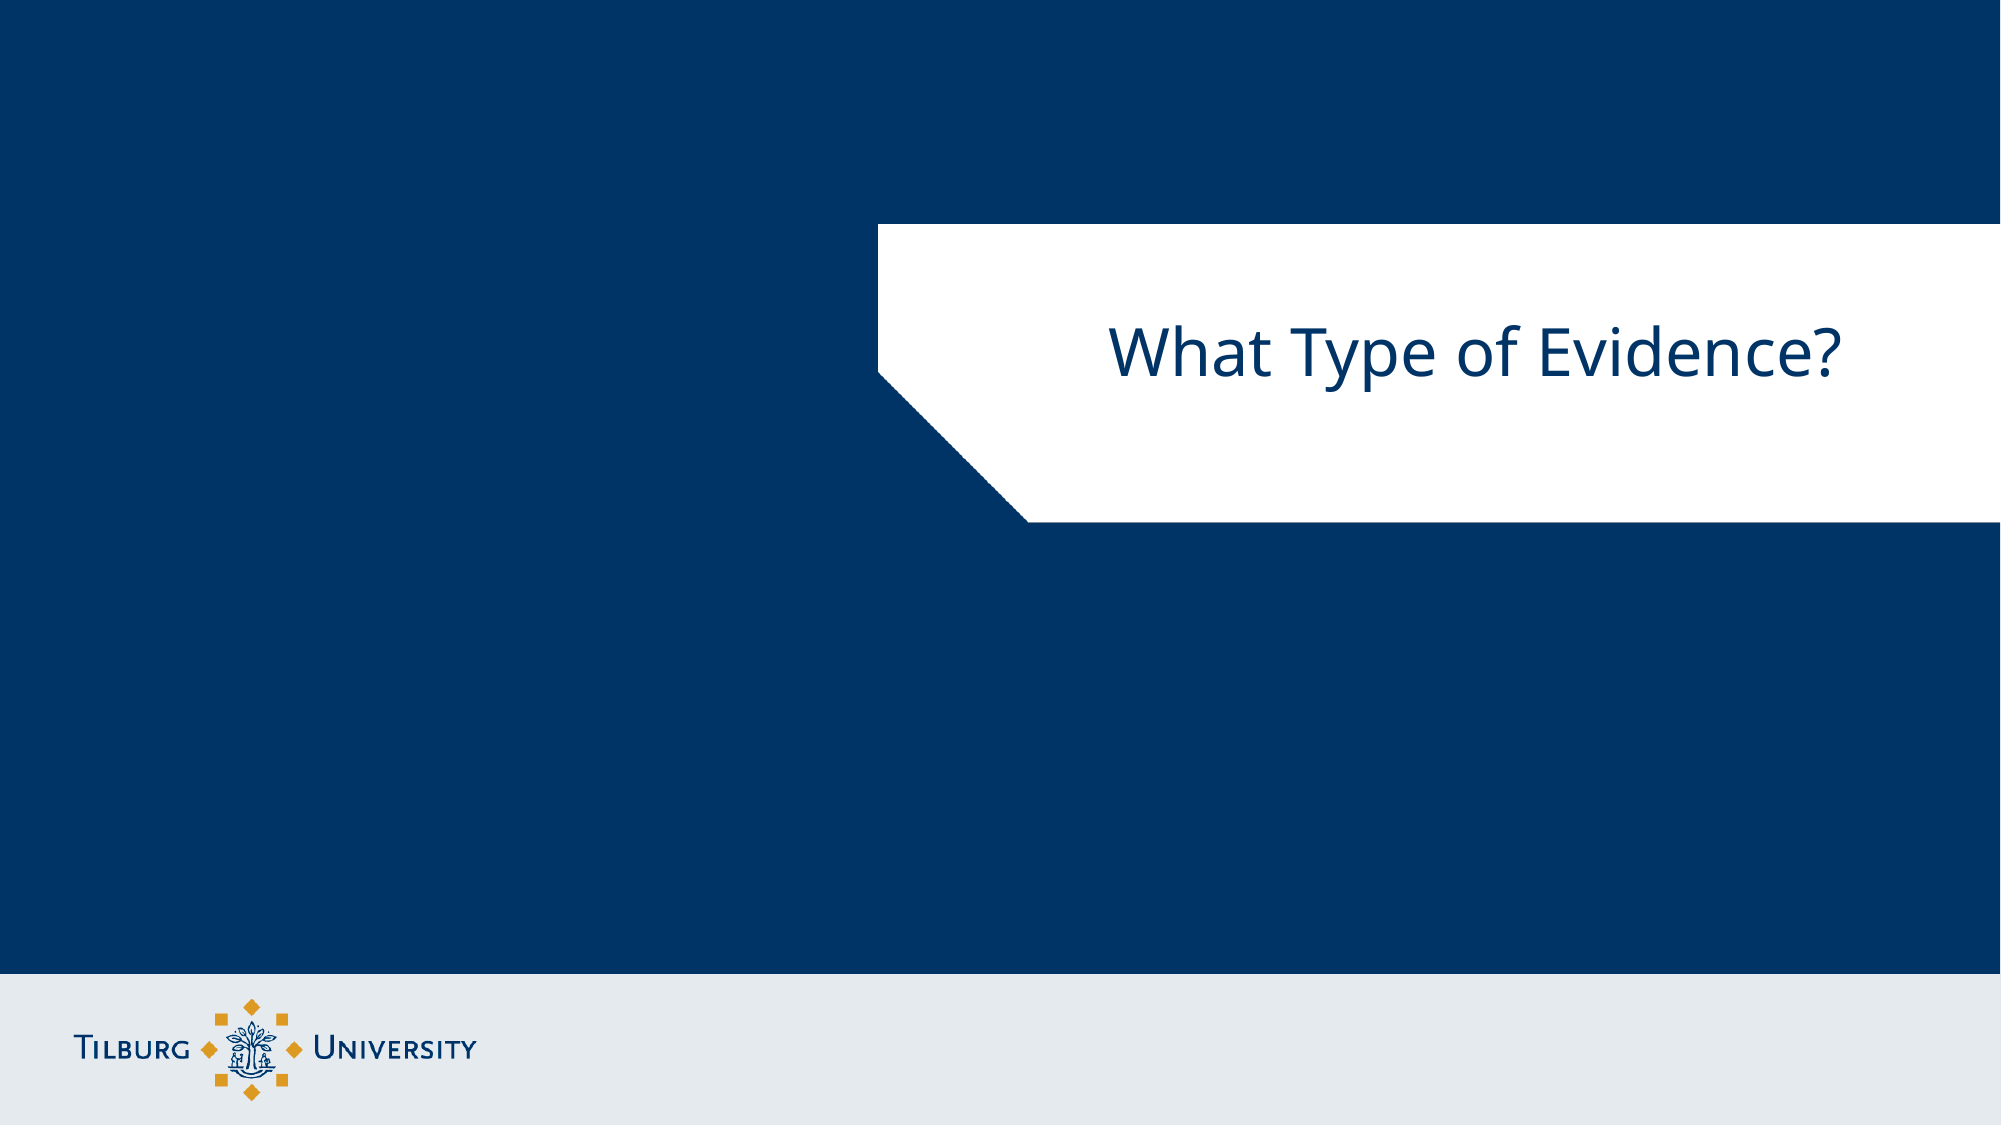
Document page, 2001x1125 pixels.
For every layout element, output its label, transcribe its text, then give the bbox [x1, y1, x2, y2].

picture [0, 0, 2001, 1125]
title What Type of Evidence? [1027, 231, 1925, 480]
